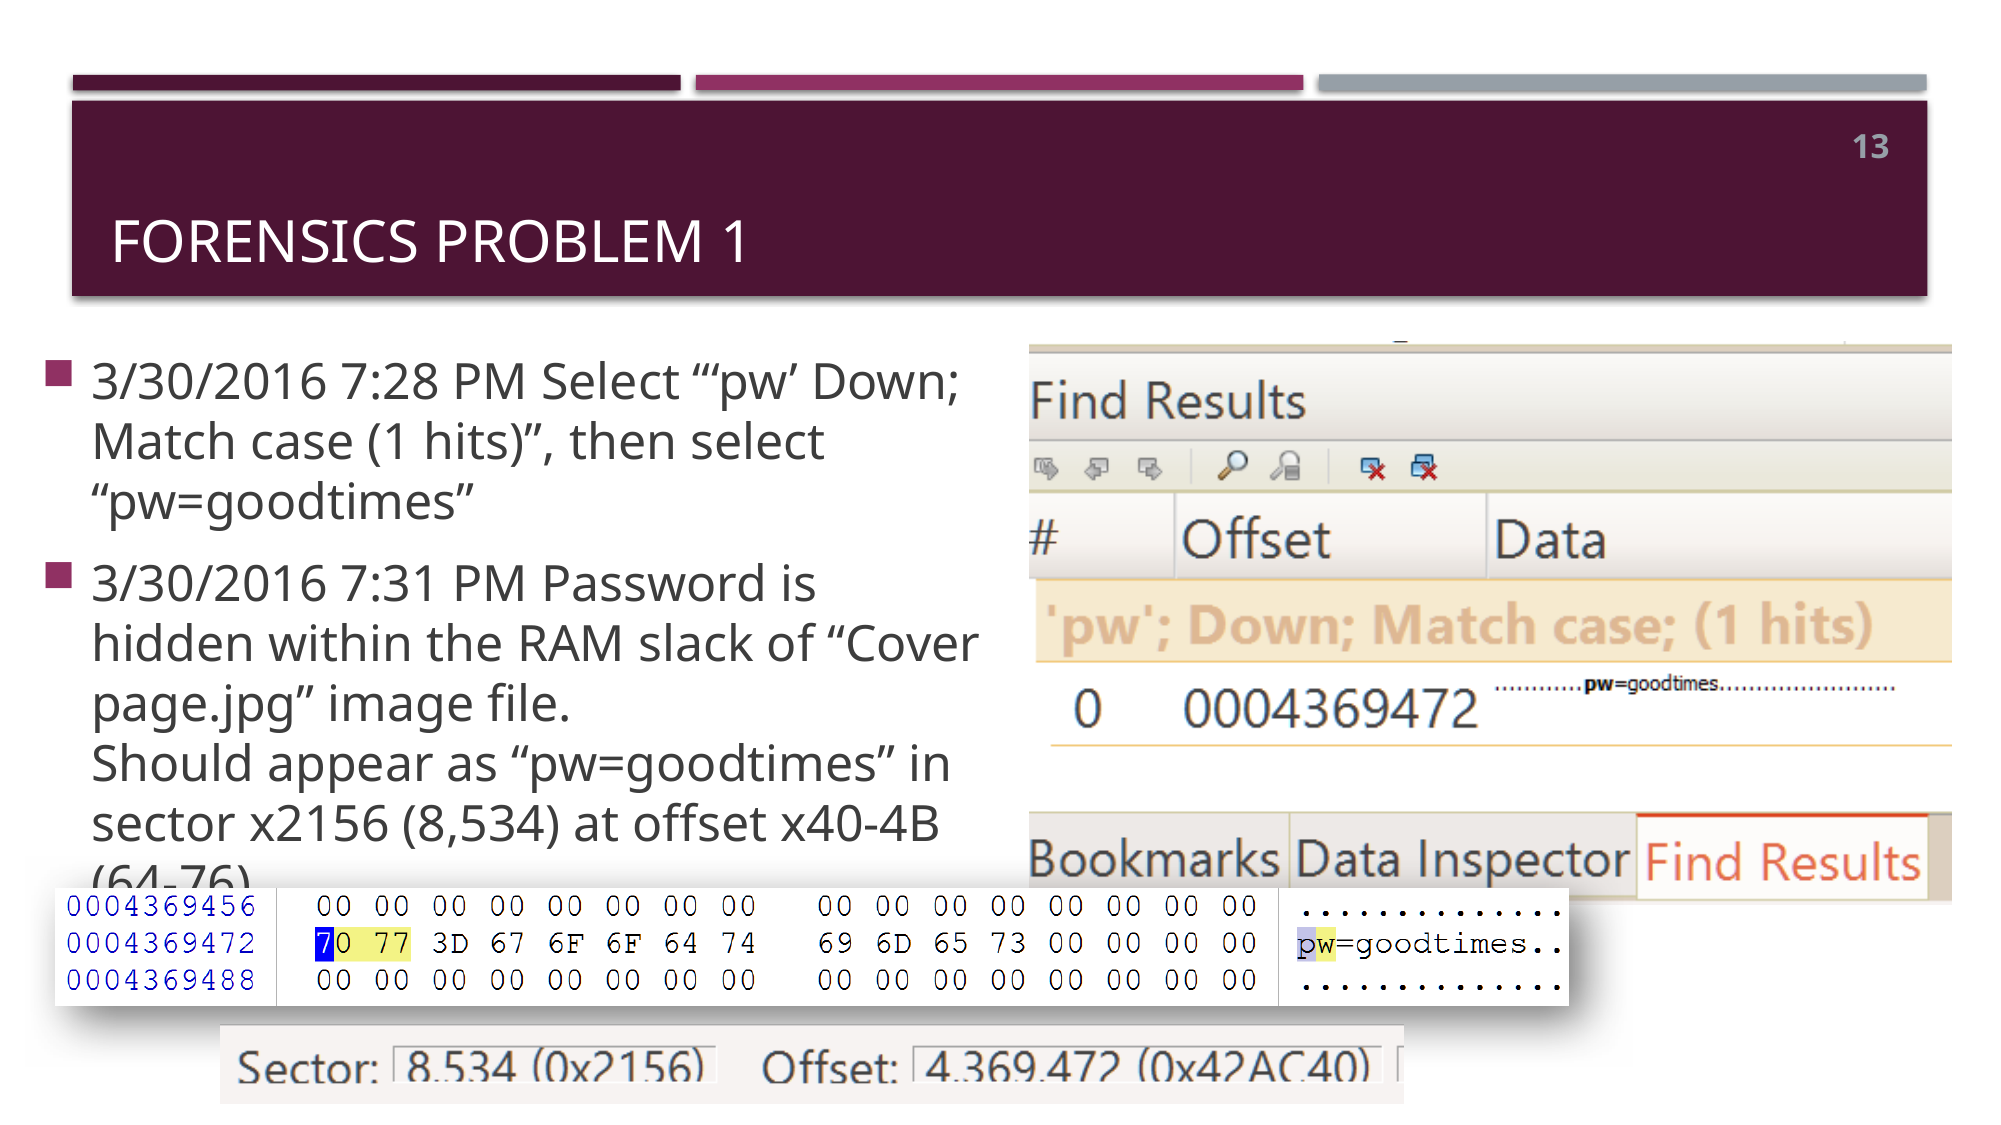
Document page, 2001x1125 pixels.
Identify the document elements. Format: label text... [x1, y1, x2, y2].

title Forensics problem 1 [95, 115, 1905, 282]
list 3/30/2016 7:28 PM Select “‘pw’ Down; Match case (1 hits)”, then select “pw=goodtimes” 3/30/2016 7:31 PM Password is hidden within the RAM slack of “Cover page.jpg” image file. Should appear as “pw=goodtimes” in sector x2156 (8,534) at offset x40-4B (64-76) [25, 341, 1000, 946]
slide_number 13 [1732, 117, 1905, 178]
picture [54, 341, 1953, 1007]
picture [219, 1024, 1404, 1105]
